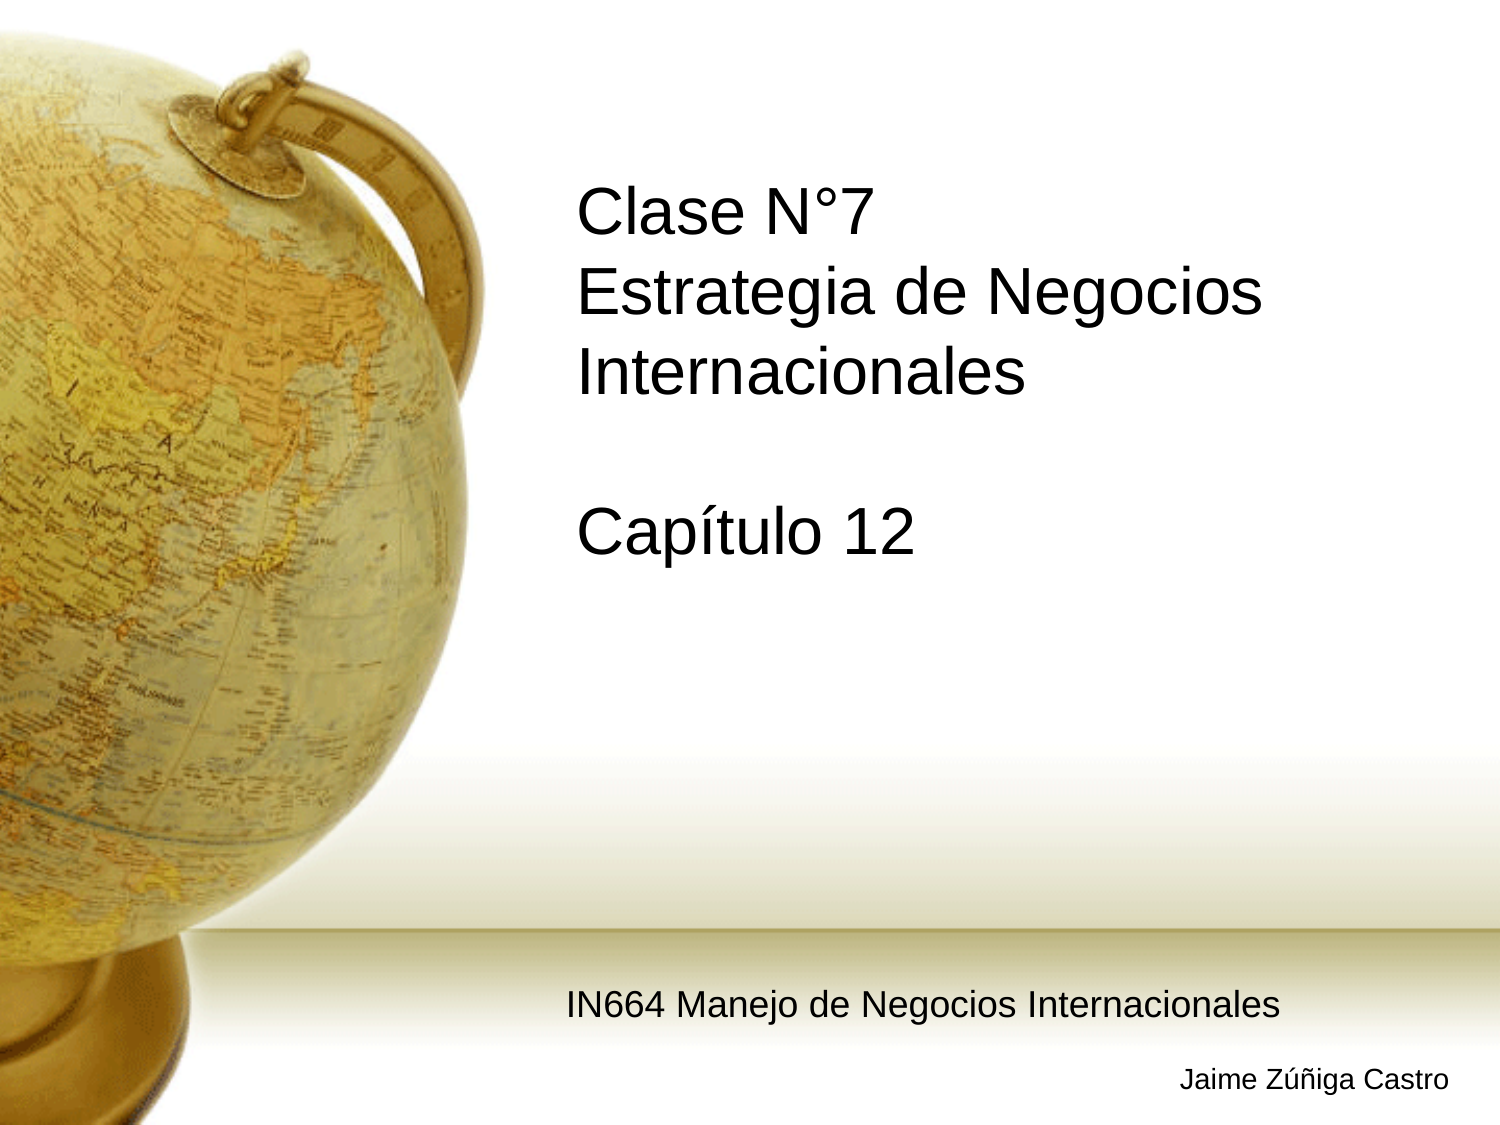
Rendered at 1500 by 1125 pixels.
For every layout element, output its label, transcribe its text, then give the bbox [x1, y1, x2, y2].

picture [0, 0, 1500, 1125]
title Clase N°7 Estrategia de Negocios Internacionales Capítulo 12 [560, 187, 1384, 576]
subtitle IN664 Manejo de Negocios Internacionales [550, 972, 1363, 1055]
text_box Jaime Zúñiga Castro [653, 1053, 1465, 1114]
